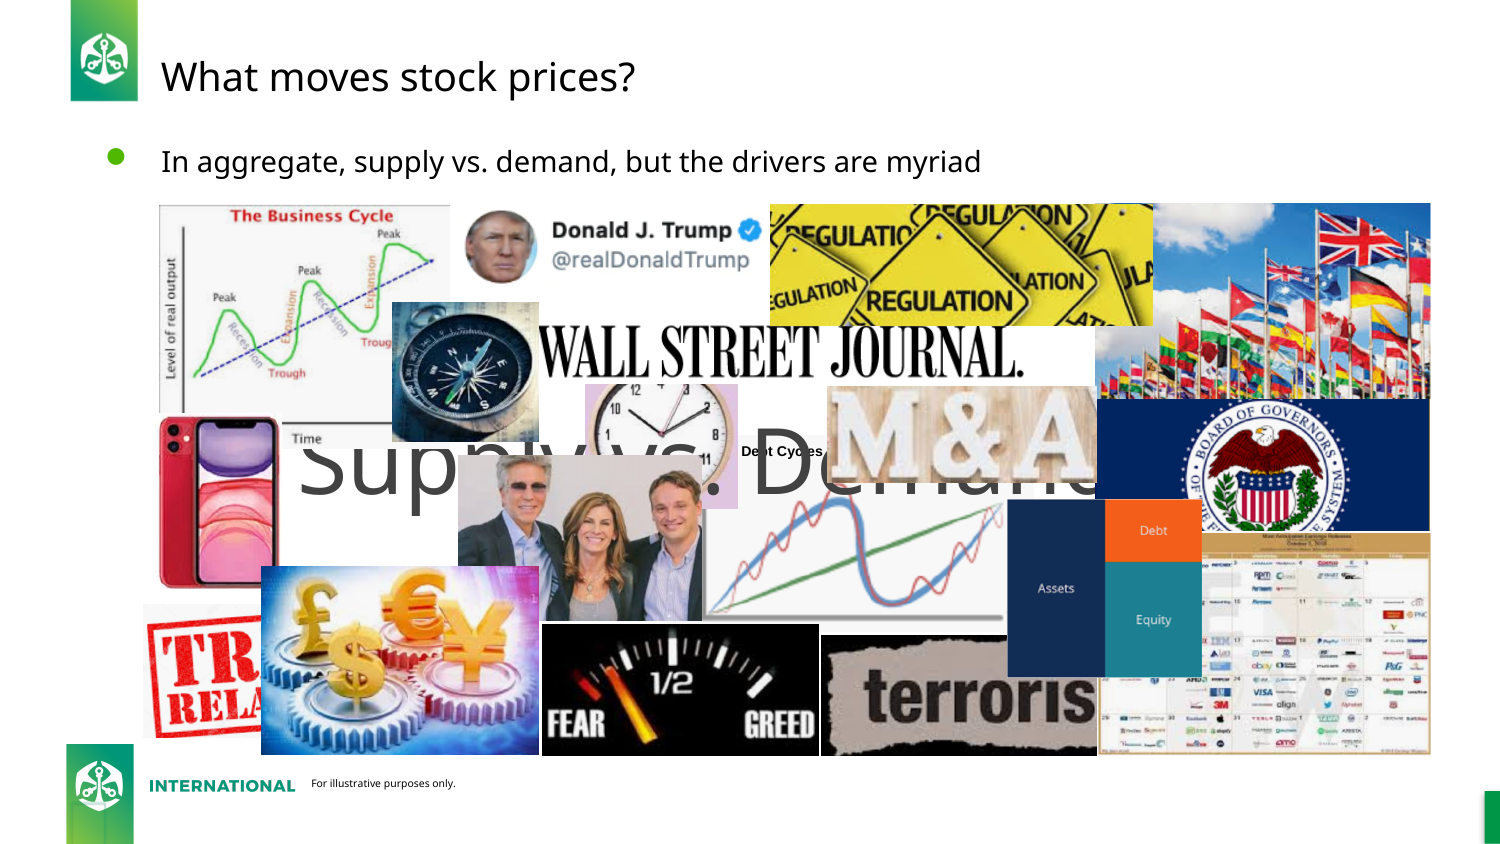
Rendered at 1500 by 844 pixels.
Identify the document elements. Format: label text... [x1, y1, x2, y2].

list In aggregate, supply vs. demand, but the drivers are myriad [90, 135, 1428, 754]
picture [542, 624, 819, 757]
picture [1, 203, 1431, 844]
text_box For illustrative purposes only. [311, 776, 1457, 790]
picture [0, 0, 146, 107]
title What moves stock prices? [145, 43, 1425, 107]
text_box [707, 435, 1034, 632]
